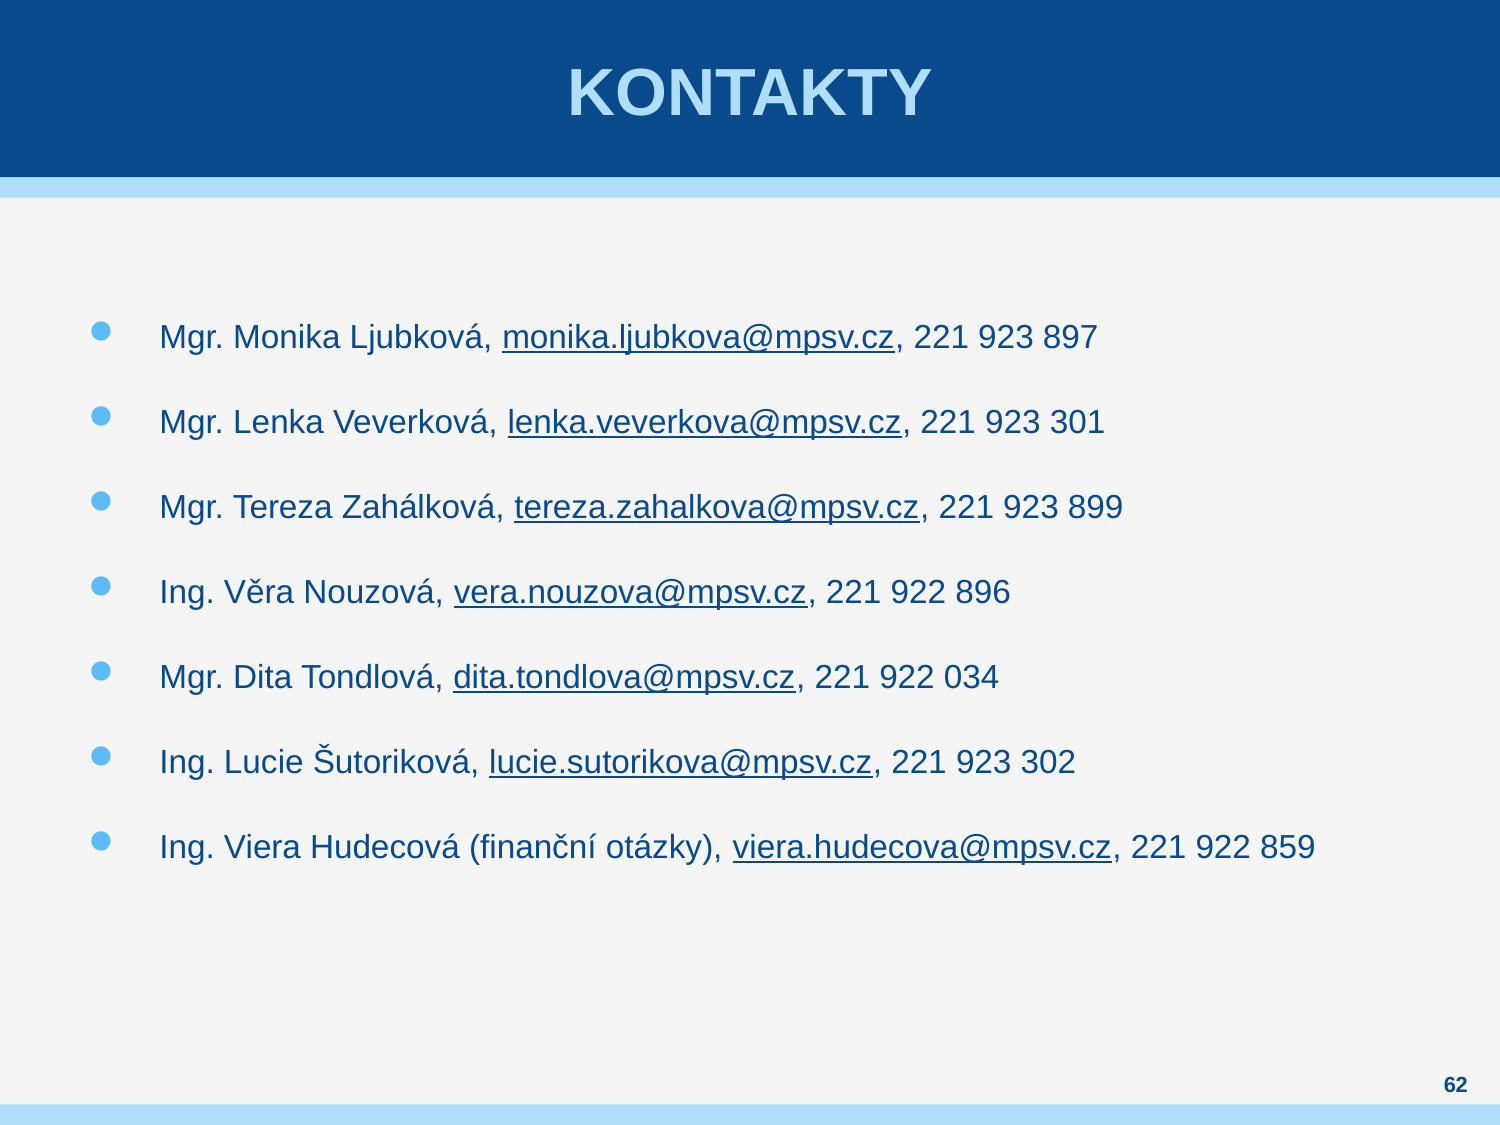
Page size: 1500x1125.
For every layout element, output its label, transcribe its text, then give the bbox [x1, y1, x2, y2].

list Mgr. Monika Ljubková, monika.ljubkova@mpsv.cz, 221 923 897 Mgr. Lenka Veverková, lenka.veverkova@mpsv.cz, 221 923 301 Mgr. Tereza Zahálková, tereza.zahalkova@mpsv.cz, 221 923 899 Ing. Věra Nouzová, vera.nouzova@mpsv.cz, 221 922 896 Mgr. Dita Tondlová, dita.tondlova@mpsv.cz, 221 922 034 Ing. Lucie Šutoriková, lucie.sutorikova@mpsv.cz, 221 923 302 Ing. Viera Hudecová (finanční otázky), viera.hudecova@mpsv.cz, 221 922 859 [88, 295, 1412, 1004]
slide_number 62 [1417, 1068, 1495, 1099]
title KONTAKTY [59, 0, 1441, 178]
